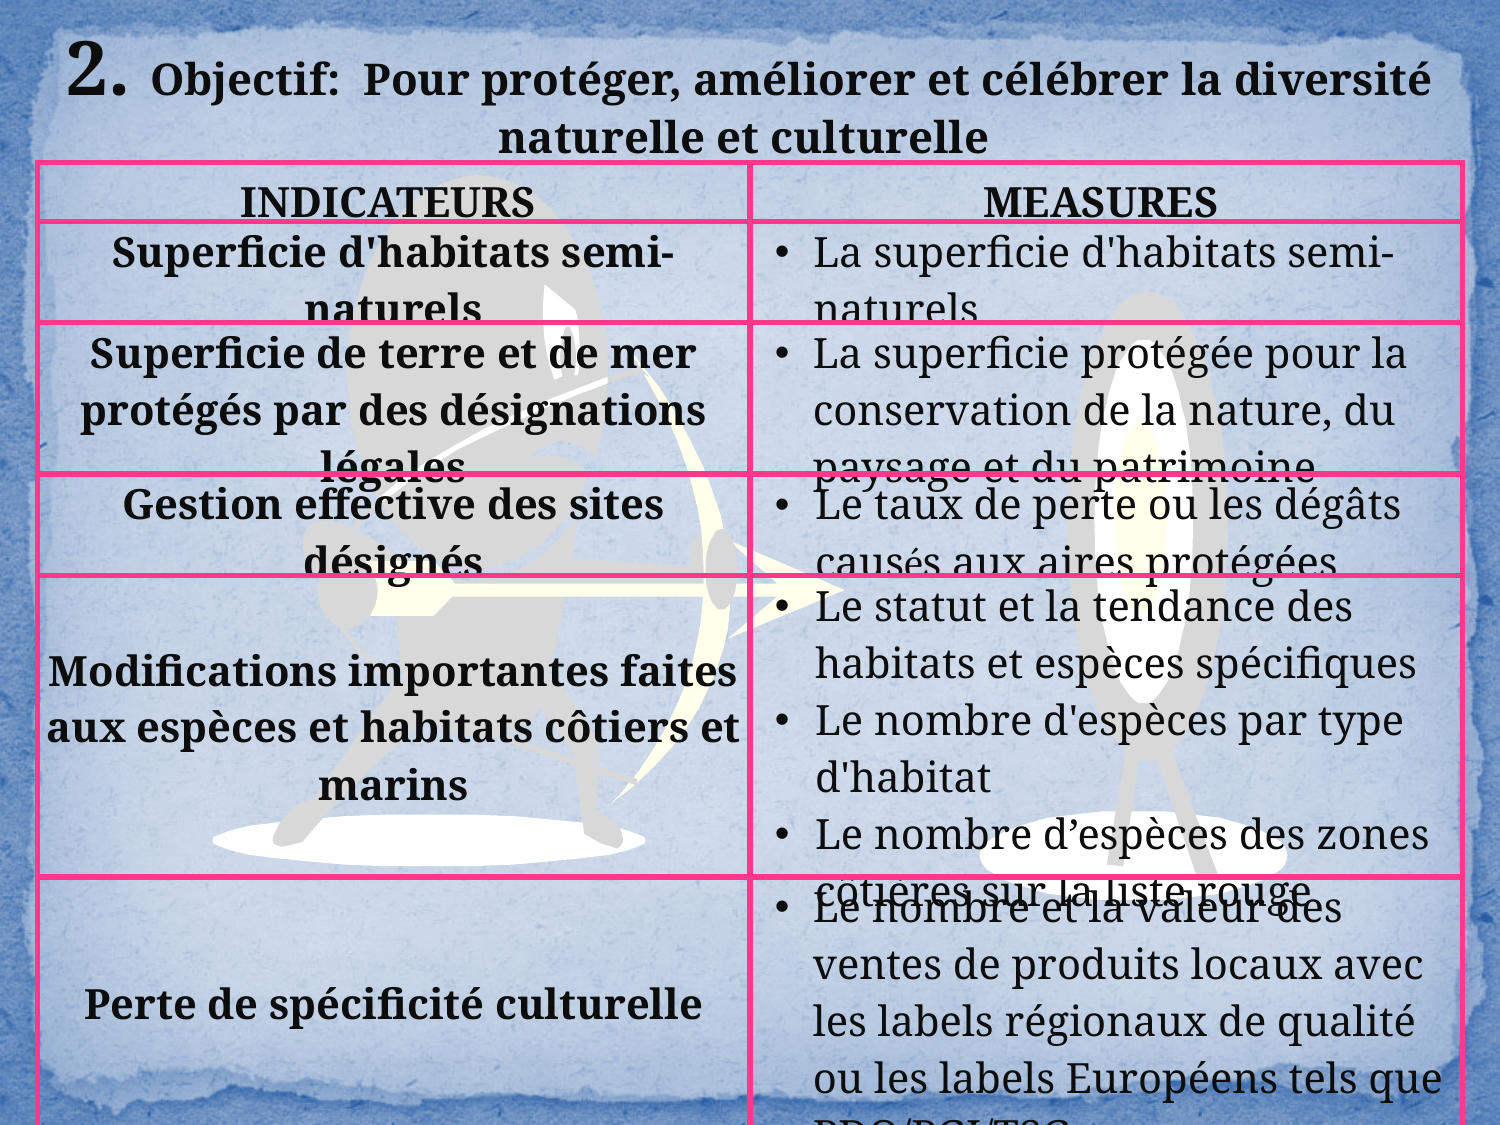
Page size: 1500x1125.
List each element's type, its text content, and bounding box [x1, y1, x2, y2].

table_cell Superficie d'habitats semi-naturels [40, 224, 207, 320]
table_header MEASURES [753, 165, 1460, 219]
table_header INDICATEURS [40, 165, 747, 219]
text_box 2. Objectif: Pour protéger, améliorer et célébrer la diversité naturelle et culturelle [37, 12, 1463, 160]
table_cell La superficie d'habitats semi-naturels [1291, 224, 1460, 320]
picture [212, 174, 1288, 901]
table_cell La superficie protégée pour la conservation de la nature, du paysage et du patrimoine [1291, 325, 1460, 471]
table_cell Superficie de terre et de mer protégés par des désignations légales [40, 325, 207, 471]
table_cell Le statut et la tendance des habitats et espèces spécifiques Le nombre d'espèces par type d'habitat Le nombre d’espèces des zones côtières sur la liste rouge [1291, 578, 1460, 874]
table_cell Le nombre et la valeur des ventes de produits locaux avec les labels régionaux de qualité ou les labels Européens tels que PDO/PGI/TSG [753, 880, 1460, 1125]
table_cell Le taux de perte ou les dégâts causés aux aires protégées [1291, 477, 1460, 573]
table_cell Gestion effective des sites désignés [40, 477, 207, 573]
table_cell Perte de spécificité culturelle [40, 880, 747, 1125]
table_cell Modifications importantes faites aux espèces et habitats côtiers et marins [40, 578, 207, 874]
